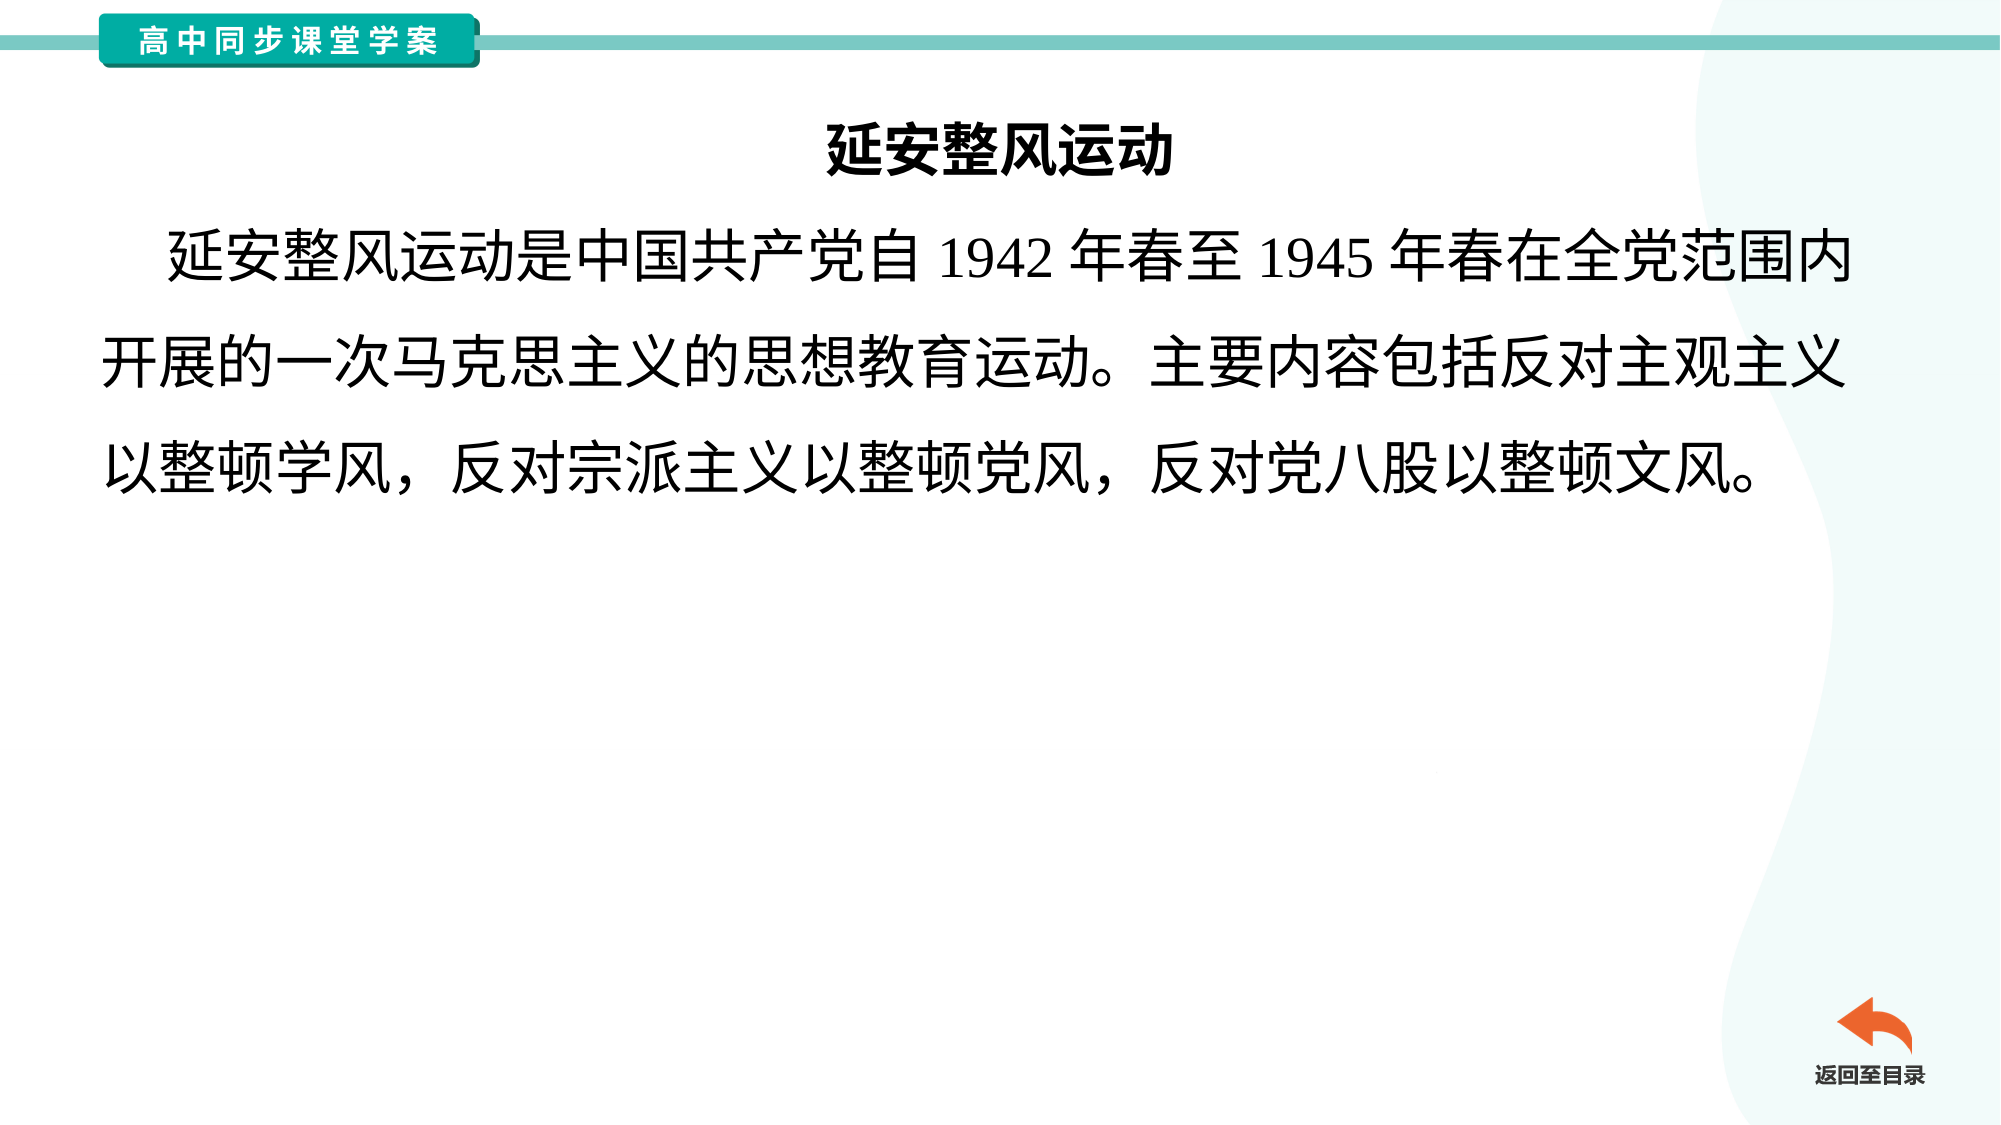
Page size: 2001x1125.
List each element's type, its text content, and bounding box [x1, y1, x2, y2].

text_box 延安整风运动 延安整风运动是中国共产党自1942年春至1945年春在全党范围内 开展的一次马克思主义的思想教育运动。主要内容包括反对主观主义 以整顿学风，反对宗派主义以整顿党风，反对党八股以整顿文风。 [100, 76, 1899, 502]
picture [0, 0, 2000, 1125]
